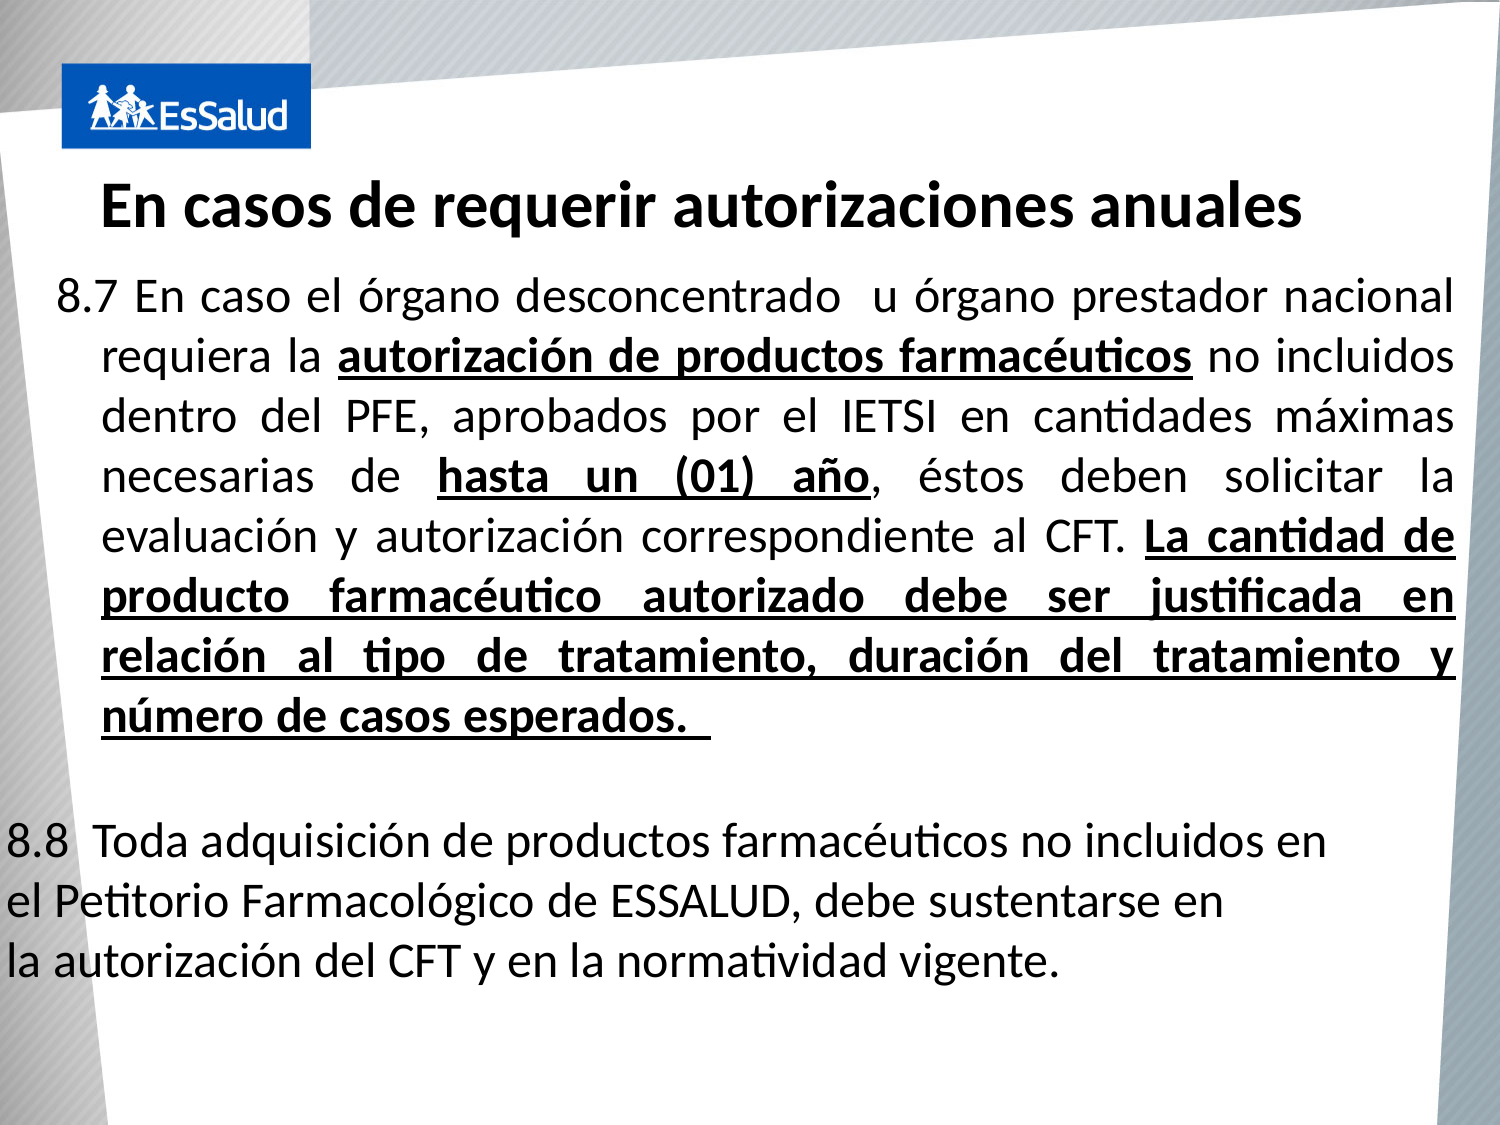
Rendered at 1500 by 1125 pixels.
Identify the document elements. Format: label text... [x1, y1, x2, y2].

list 8.7 En caso el órgano desconcentrado u órgano prestador nacional requiera la autorización de productos farmacéuticos no incluidos dentro del PFE, aprobados por el IETSI en cantidades máximas necesarias de hasta un (01) año, éstos deben solicitar la evaluación y autorización correspondiente al CFT. La cantidad de producto farmacéutico autorizado debe ser justificada en relación al tipo de tratamiento, duración del tratamiento y número de casos esperados. [41, 255, 1471, 787]
text_box 8.8 Toda adquisición de productos farmacéuticos no incluidos en el Petitorio Farmacológico de ESSALUD, debe sustentarse en la autorización del CFT y en la normatividad vigente. [0, 727, 1376, 1041]
picture [0, 0, 1500, 1125]
title En casos de requerir autorizaciones anuales [64, 113, 1341, 209]
